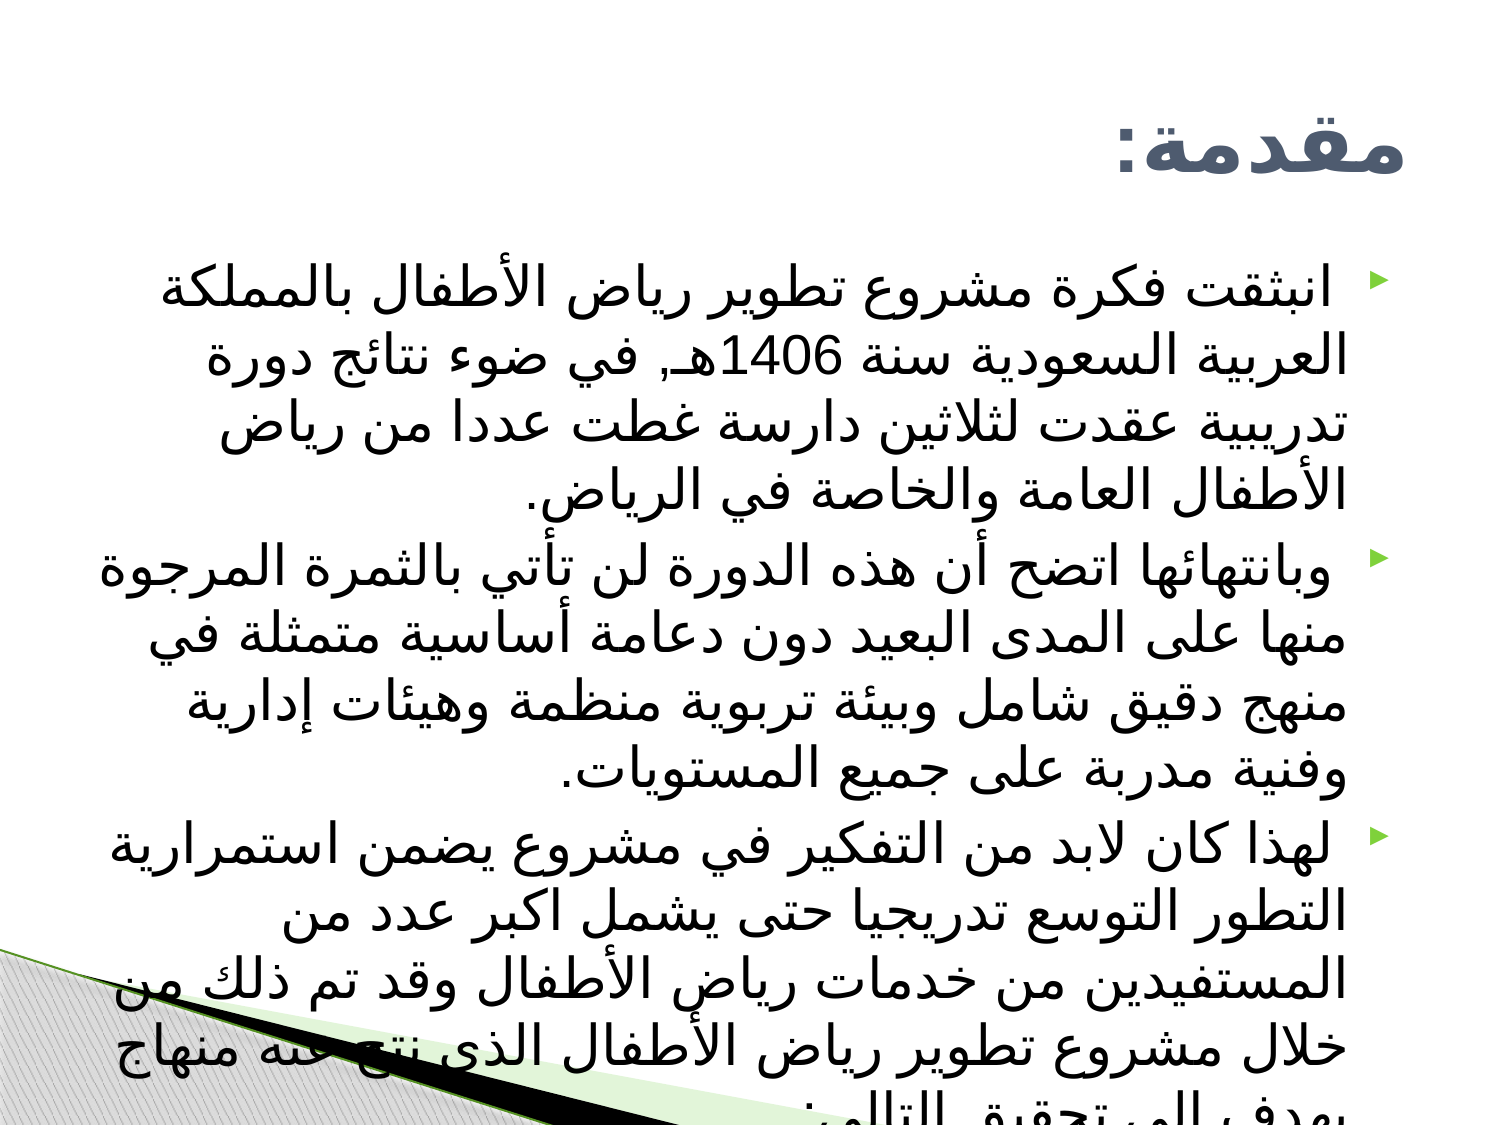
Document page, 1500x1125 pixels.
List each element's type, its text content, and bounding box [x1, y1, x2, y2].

list انبثقت فكرة مشروع تطوير رياض الأطفال بالمملكة العربية السعودية سنة 1406هـ, في ضوء نتائج دورة تدريبية عقدت لثلاثين دارسة غطت عددا من رياض الأطفال العامة والخاصة في الرياض. وبانتهائها اتضح أن هذه الدورة لن تأتي بالثمرة المرجوة منها على المدى البعيد دون دعامة أساسية متمثلة في منهج دقيق شامل وبيئة تربوية منظمة وهيئات إدارية وفنية مدربة على جميع المستويات. لهذا كان لابد من التفكير في مشروع يضمن استمرارية التطور التوسع تدريجيا حتى يشمل اكبر عدد من المستفيدين من خدمات رياض الأطفال وقد تم ذلك من خلال مشروع تطوير رياض الأطفال الذي نتج عنه منهاج يهدف إلى تحقيق التالي: [74, 242, 1426, 986]
title مقدمة: [75, 45, 1425, 233]
